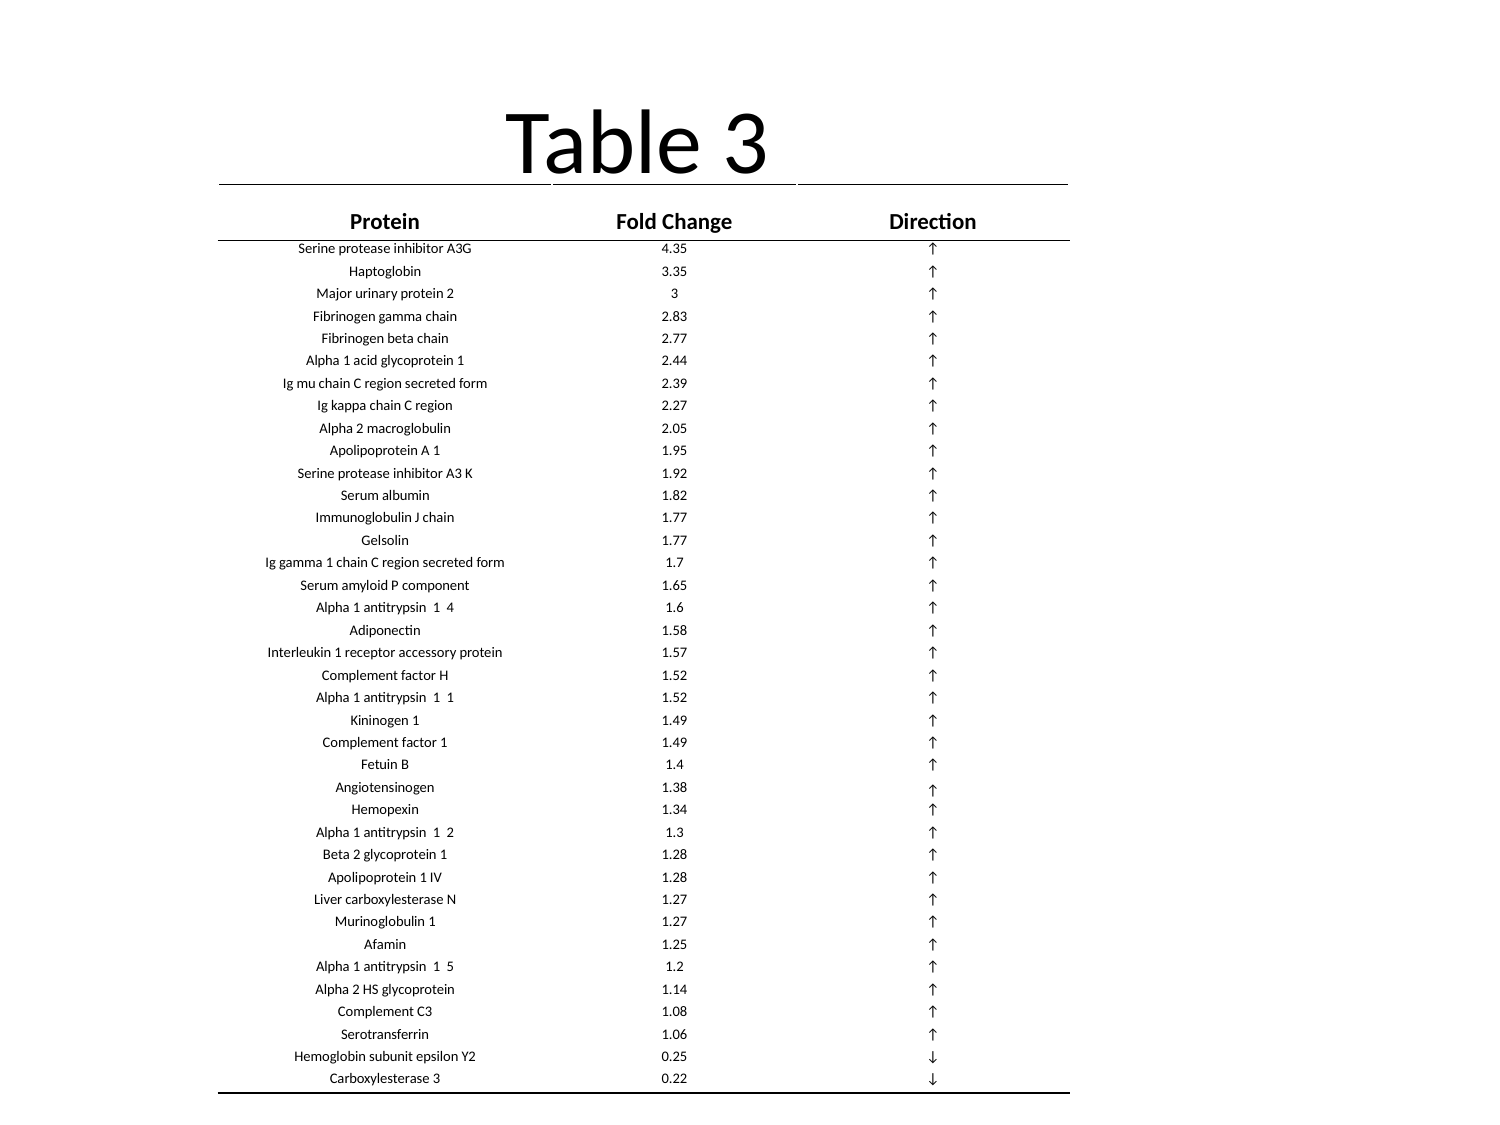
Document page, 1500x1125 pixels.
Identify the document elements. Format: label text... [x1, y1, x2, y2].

table_cell ↑ [798, 533, 1068, 554]
table_cell ↑ [798, 623, 1068, 644]
table_cell 1.25 [553, 937, 796, 958]
table_cell ↑ [798, 488, 1068, 509]
table_cell Alpha 1 antitrypsin 1 5 [219, 960, 551, 980]
table_cell 2.39 [553, 376, 796, 397]
table_cell Serum amyloid P component [219, 578, 551, 599]
table_cell ↑ [798, 399, 1068, 419]
table_cell ↑ [798, 264, 1068, 285]
table_cell ↑ [798, 511, 1068, 531]
table_cell 1.38 [553, 780, 796, 801]
table_cell 1.6 [553, 600, 796, 621]
table_header Protein [219, 185, 551, 240]
table_cell Hemopexin [219, 802, 551, 823]
table_cell ↑ [798, 443, 1068, 464]
table_cell Serine protease inhibitor A3G [219, 241, 551, 262]
table_cell 1.92 [553, 466, 796, 486]
table_cell ↑ [798, 600, 1068, 621]
table_cell ↑ [798, 645, 1068, 666]
table_cell ↑ [798, 713, 1068, 733]
table_cell 1.2 [553, 960, 796, 980]
table_cell Beta 2 glycoprotein 1 [219, 847, 551, 868]
table_cell Adiponectin [219, 623, 551, 644]
table_cell 2.83 [553, 309, 796, 329]
table_cell 1.28 [553, 870, 796, 890]
table_cell Liver carboxylesterase N [219, 892, 551, 913]
table_cell 1.14 [553, 982, 796, 1003]
table_cell Hemoglobin subunit epsilon Y2 [219, 1049, 551, 1070]
table_cell Fibrinogen gamma chain [219, 309, 551, 329]
table_cell Ig mu chain C region secreted form [219, 376, 551, 397]
table_cell 1.49 [553, 713, 796, 733]
table_cell ↑ [798, 870, 1068, 890]
table_cell ↑ [798, 780, 1068, 801]
table_cell 2.27 [553, 399, 796, 419]
table_cell Alpha 1 antitrypsin 1 4 [219, 600, 551, 621]
table_cell Angiotensinogen [219, 780, 551, 801]
table_cell 1.58 [553, 623, 796, 644]
table_cell Interleukin 1 receptor accessory protein [219, 645, 551, 666]
table_cell ↑ [798, 802, 1068, 823]
table_cell 1.3 [553, 825, 796, 846]
title Table 3 [253, 42, 1022, 184]
table_cell Carboxylesterase 3 [219, 1072, 551, 1092]
table_cell Major urinary protein 2 [219, 286, 551, 307]
table_cell 2.05 [553, 421, 796, 442]
table_cell ↑ [798, 892, 1068, 913]
table_cell Complement factor H [219, 668, 551, 688]
table_cell Serine protease inhibitor A3 K [219, 466, 551, 486]
table_cell ↑ [798, 668, 1068, 688]
table_cell ↑ [798, 286, 1068, 307]
table_cell ↑ [798, 421, 1068, 442]
table_cell 1.27 [553, 915, 796, 935]
table_cell Ig gamma 1 chain C region secreted form [219, 556, 551, 576]
table_cell ↑ [798, 241, 1068, 262]
table_cell Apolipoprotein A 1 [219, 443, 551, 464]
table_cell 2.77 [553, 331, 796, 352]
table_cell ↓ [798, 1049, 1068, 1070]
table_cell 1.49 [553, 735, 796, 756]
table_cell 1.52 [553, 668, 796, 688]
table_cell Serum albumin [219, 488, 551, 509]
table_cell Immunoglobulin J chain [219, 511, 551, 531]
table_cell ↑ [798, 758, 1068, 778]
table_cell ↑ [798, 937, 1068, 958]
table_cell ↑ [798, 1027, 1068, 1048]
table_cell 3 [553, 286, 796, 307]
table_cell Alpha 2 HS glycoprotein [219, 982, 551, 1003]
table_cell Haptoglobin [219, 264, 551, 285]
table_cell ↓ [798, 1072, 1068, 1092]
table_cell ↑ [798, 309, 1068, 329]
table_cell ↑ [798, 847, 1068, 868]
table_cell Ig kappa chain C region [219, 399, 551, 419]
table_cell ↑ [798, 331, 1068, 352]
table_cell ↑ [798, 556, 1068, 576]
table_cell 2.44 [553, 354, 796, 374]
table_cell Kininogen 1 [219, 713, 551, 733]
table_cell 3.35 [553, 264, 796, 285]
table_header Direction [798, 185, 1068, 240]
table_cell Alpha 2 macroglobulin [219, 421, 551, 442]
table_cell ↑ [798, 982, 1068, 1003]
table_cell Alpha 1 antitrypsin 1 1 [219, 690, 551, 711]
table_header Fold Change [553, 185, 796, 240]
table_cell Alpha 1 acid glycoprotein 1 [219, 354, 551, 374]
table_cell 1.27 [553, 892, 796, 913]
table_cell Complement factor 1 [219, 735, 551, 756]
table_cell 1.34 [553, 802, 796, 823]
table_cell Complement C3 [219, 1004, 551, 1025]
table_cell ↑ [798, 376, 1068, 397]
table_cell Gelsolin [219, 533, 551, 554]
table_cell Fibrinogen beta chain [219, 331, 551, 352]
table_cell 1.65 [553, 578, 796, 599]
table_cell Serotransferrin [219, 1027, 551, 1048]
table_cell ↑ [798, 915, 1068, 935]
table_cell 1.4 [553, 758, 796, 778]
table_cell ↑ [798, 1004, 1068, 1025]
table_cell 1.06 [553, 1027, 796, 1048]
table_cell Alpha 1 antitrypsin 1 2 [219, 825, 551, 846]
table_cell ↑ [798, 825, 1068, 846]
table_cell Murinoglobulin 1 [219, 915, 551, 935]
table_cell ↑ [798, 578, 1068, 599]
table_cell 1.95 [553, 443, 796, 464]
table_cell ↑ [798, 690, 1068, 711]
table_cell ↑ [798, 735, 1068, 756]
table_cell ↑ [798, 960, 1068, 980]
table_cell 1.77 [553, 511, 796, 531]
table_cell Afamin [219, 937, 551, 958]
table_cell 1.82 [553, 488, 796, 509]
table_cell ↑ [798, 466, 1068, 486]
table_cell 0.22 [553, 1072, 796, 1092]
table_cell Apolipoprotein 1 IV [219, 870, 551, 890]
table_cell 1.77 [553, 533, 796, 554]
table_cell ↑ [798, 354, 1068, 374]
table_cell 0.25 [553, 1049, 796, 1070]
table_cell 1.08 [553, 1004, 796, 1025]
table_cell 1.57 [553, 645, 796, 666]
table_cell 4.35 [553, 241, 796, 262]
table_cell 1.7 [553, 556, 796, 576]
table_cell 1.52 [553, 690, 796, 711]
table_cell 1.28 [553, 847, 796, 868]
table_cell Fetuin B [219, 758, 551, 778]
